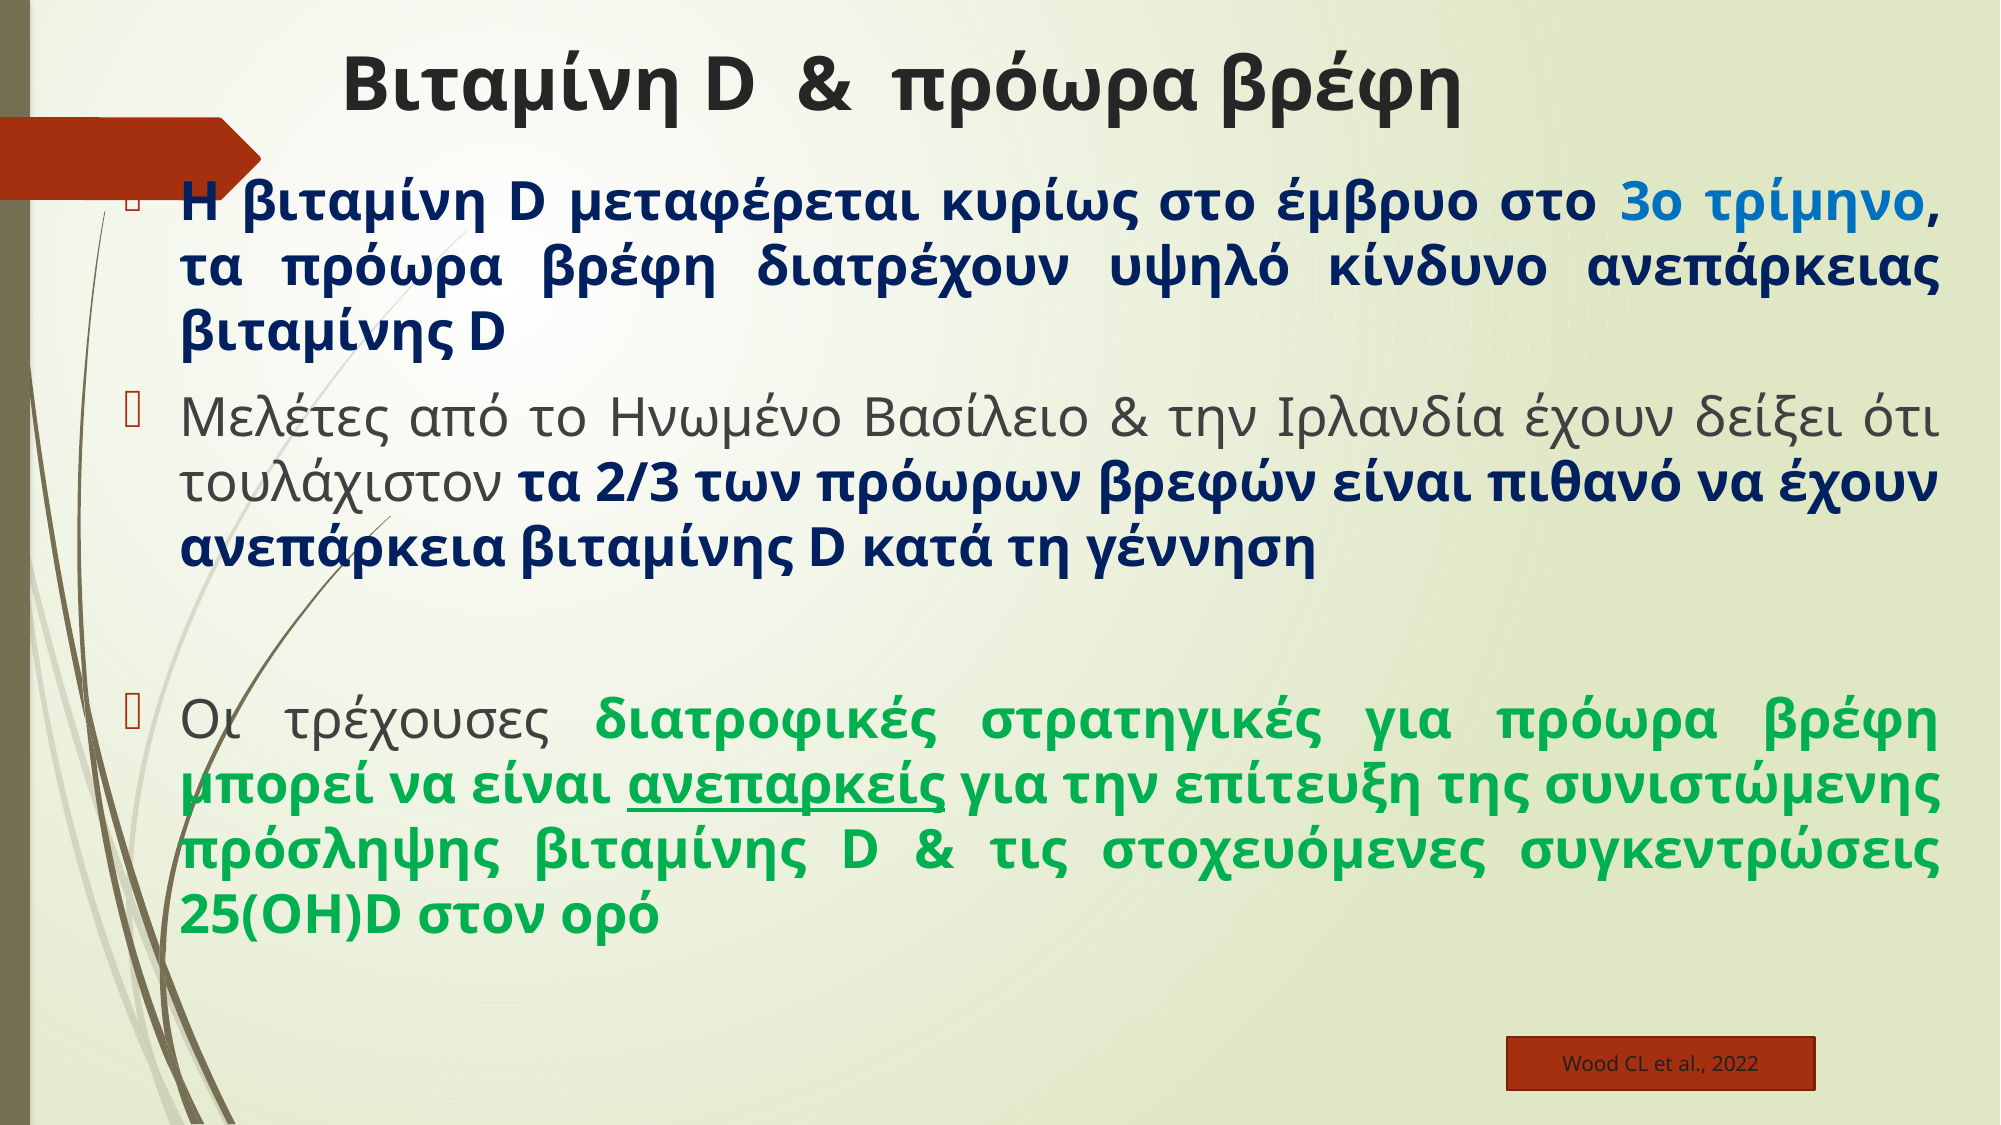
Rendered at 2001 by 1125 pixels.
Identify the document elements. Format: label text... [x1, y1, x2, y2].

list Η βιταμίνη D μεταφέρεται κυρίως στο έμβρυο στο 3o τρίμηνο, τα πρόωρα βρέφη διατρέχουν υψηλό κίνδυνο ανεπάρκειας βιταμίνης D Μελέτες από το Ηνωμένο Βασίλειο & την Ιρλανδία έχουν δείξει ότι τουλάχιστον τα 2/3 των πρόωρων βρεφών είναι πιθανό να έχουν ανεπάρκεια βιταμίνης D κατά τη γέννηση Oι τρέχουσες διατροφικές στρατηγικές για πρόωρα βρέφη μπορεί να είναι ανεπαρκείς για την επίτευξη της συνιστώμενης πρόσληψης βιταμίνης D & τις στοχευόμενες συγκεντρώσεις 25(OH)D στον ορό [108, 158, 1958, 1090]
title Βιταμίνη D & πρόωρα βρέφη [325, 28, 1788, 136]
text_box Wood CL et al., 2022 [1506, 1036, 1816, 1091]
